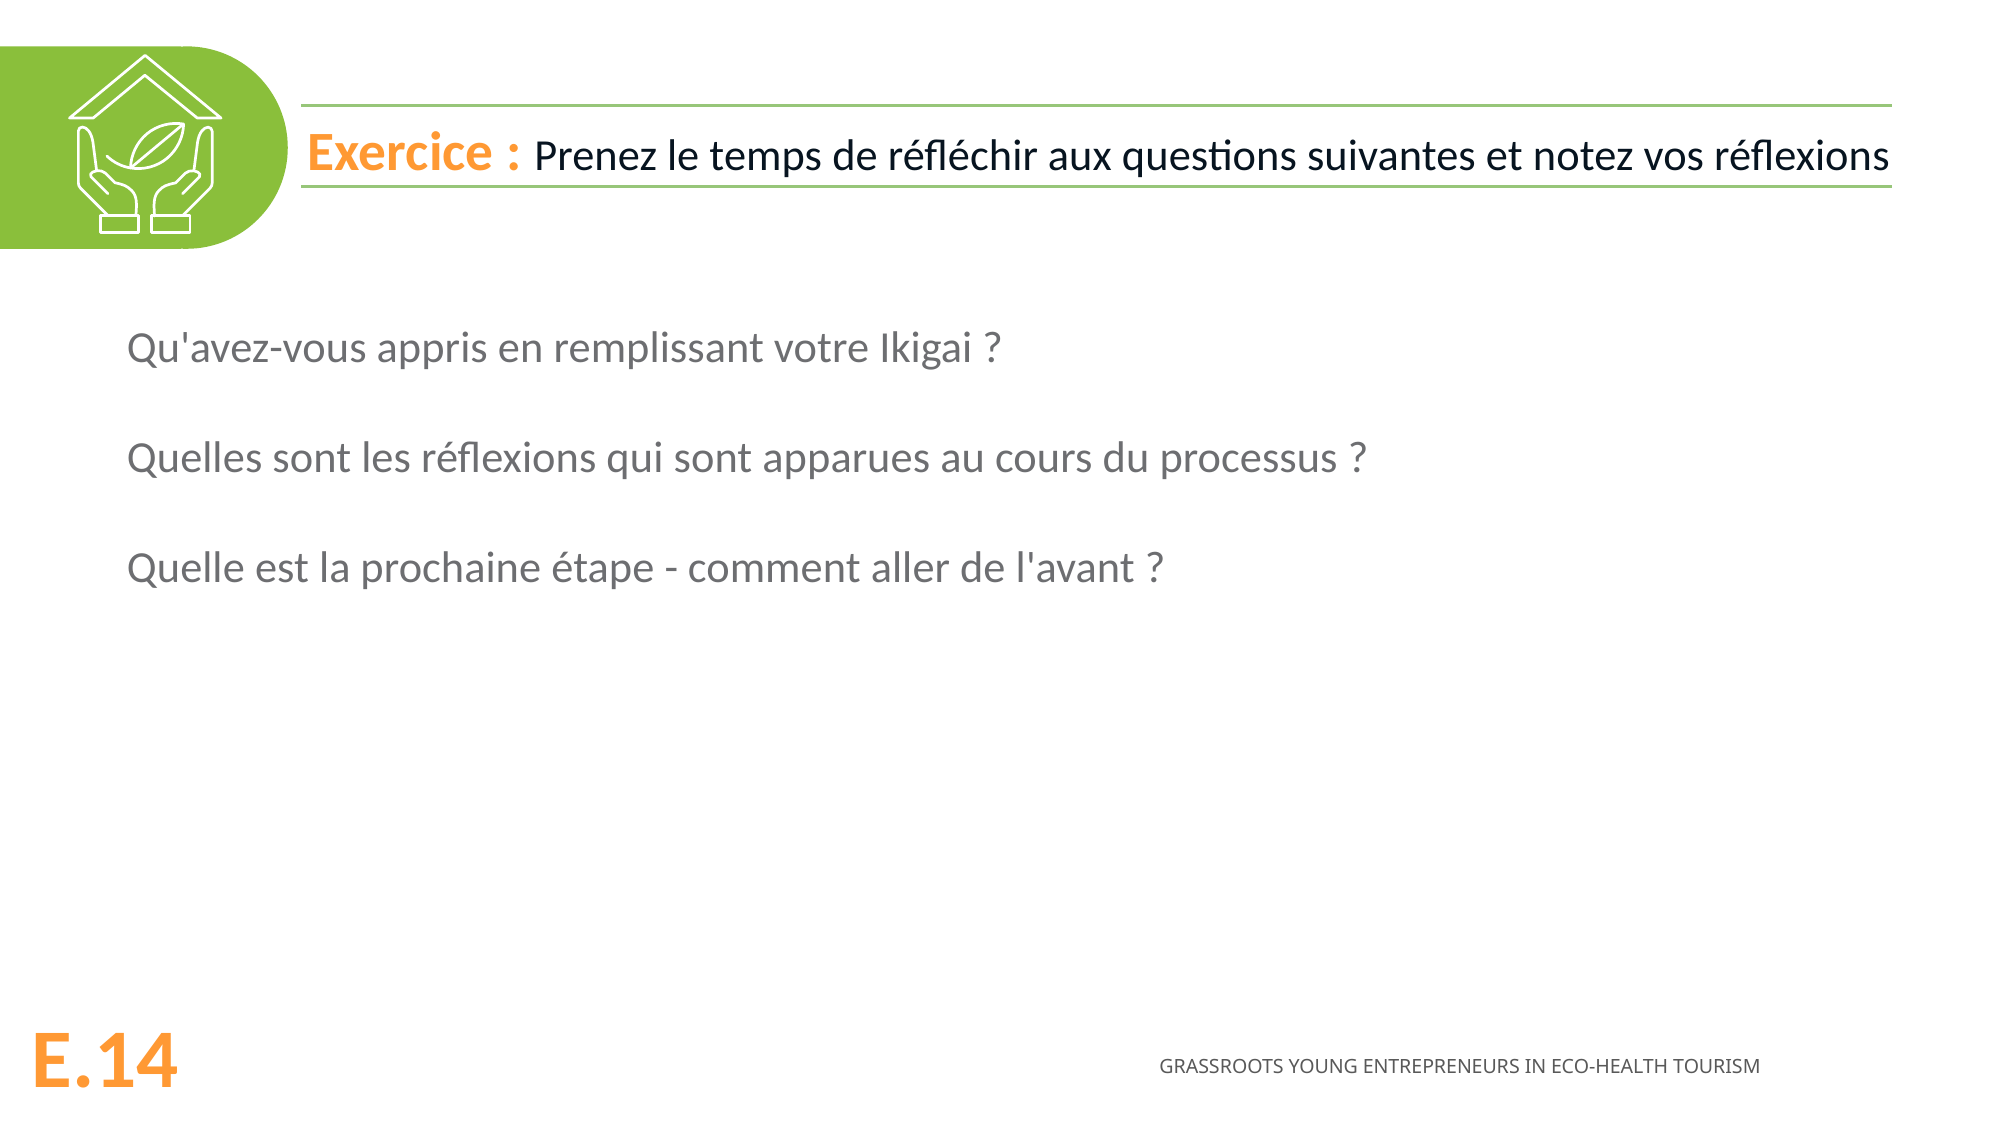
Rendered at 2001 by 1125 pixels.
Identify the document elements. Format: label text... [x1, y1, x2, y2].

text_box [68, 54, 222, 233]
text_box [0, 46, 288, 249]
text_box GRASSROOTS YOUNG ENTREPRENEURS IN ECO-HEALTH TOURISM [1144, 1046, 1852, 1085]
list Qu'avez-vous appris en remplissant votre Ikigai ? Quelles sont les réflexions qui sont apparues au cours du processus ? Quelle est la prochaine étape - comment aller de l'avant ? [106, 296, 1904, 964]
list Exercice : Prenez le temps de réfléchir aux questions suivantes et notez vos réflexions [287, 85, 1931, 257]
text_box E.14 [11, 1019, 300, 1125]
